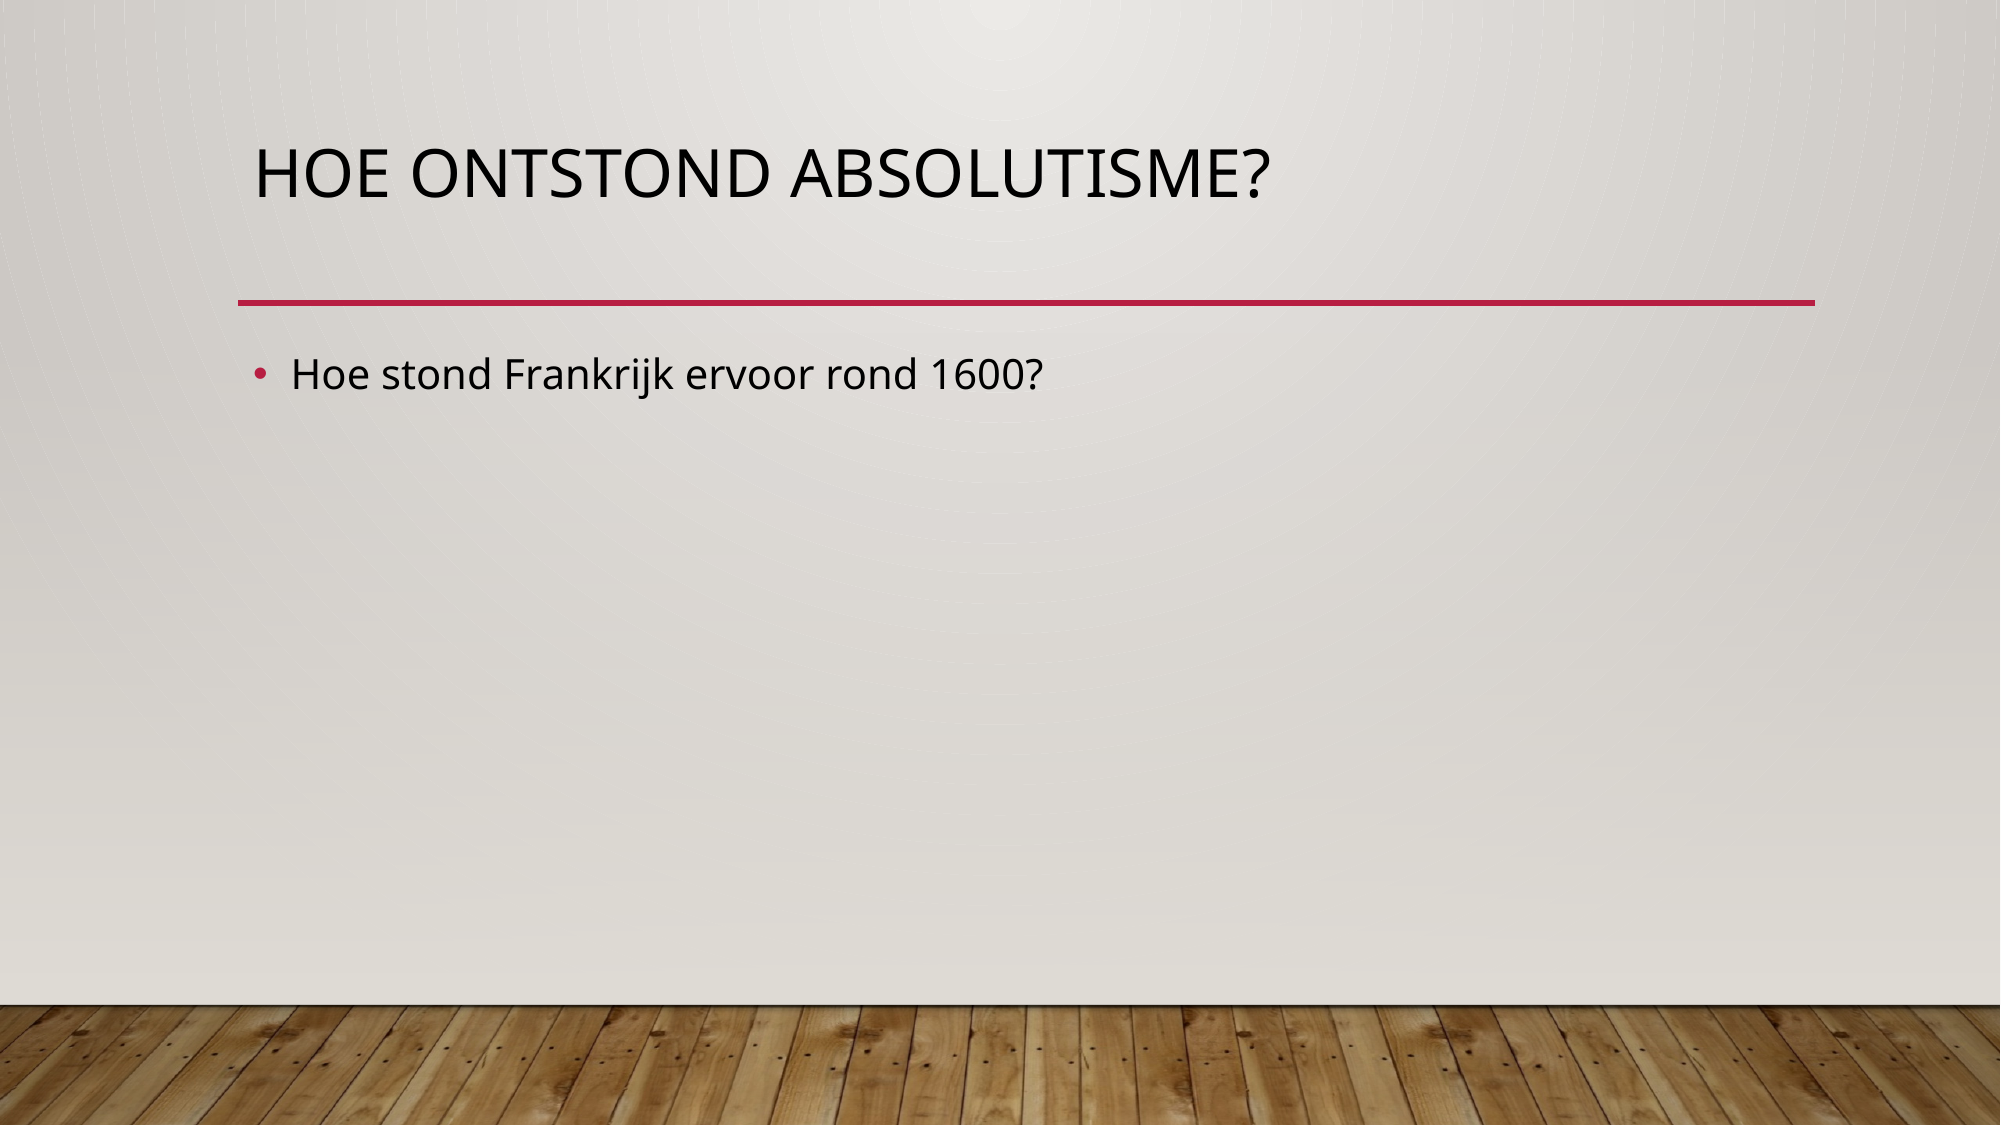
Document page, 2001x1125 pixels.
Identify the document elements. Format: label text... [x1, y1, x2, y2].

picture [0, 1005, 2000, 1125]
title Hoe ontstond Absolutisme? [238, 131, 1814, 305]
list Hoe stond Frankrijk ervoor rond 1600? [238, 330, 1814, 897]
